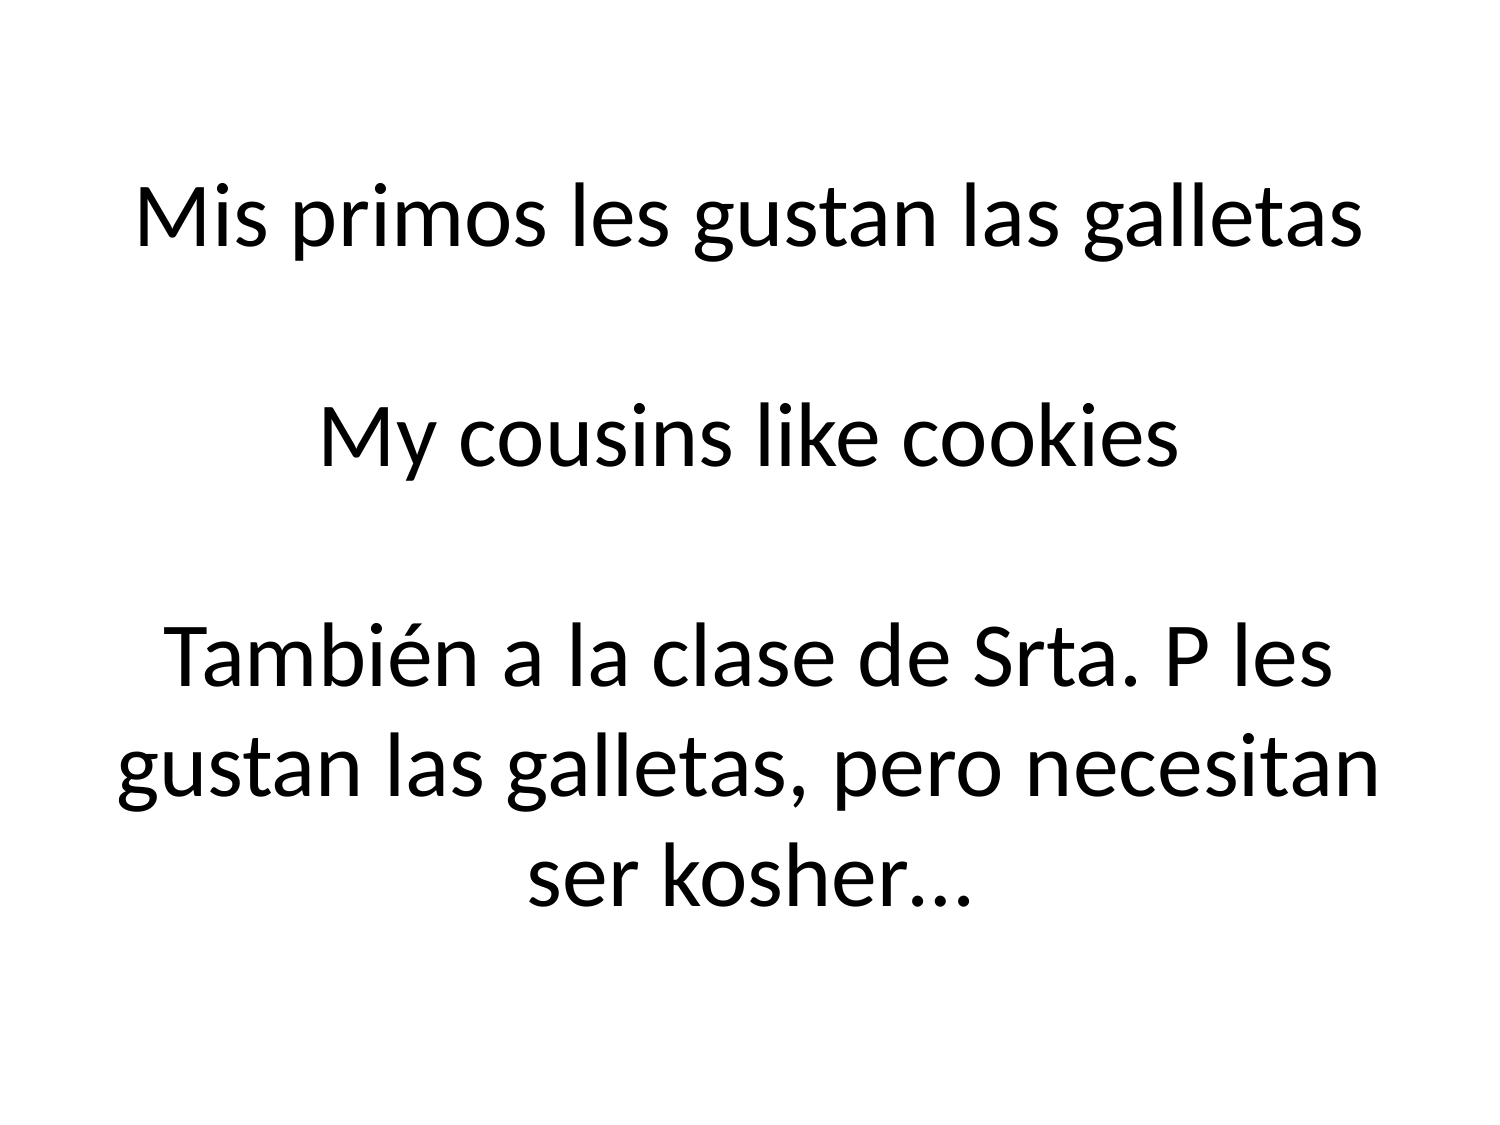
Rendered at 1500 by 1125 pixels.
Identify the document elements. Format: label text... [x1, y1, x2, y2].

title Mis primos les gustan las galletas My cousins like cookies También a la clase de Srta. P les gustan las galletas, pero necesitan ser kosher… [75, 45, 1425, 1035]
